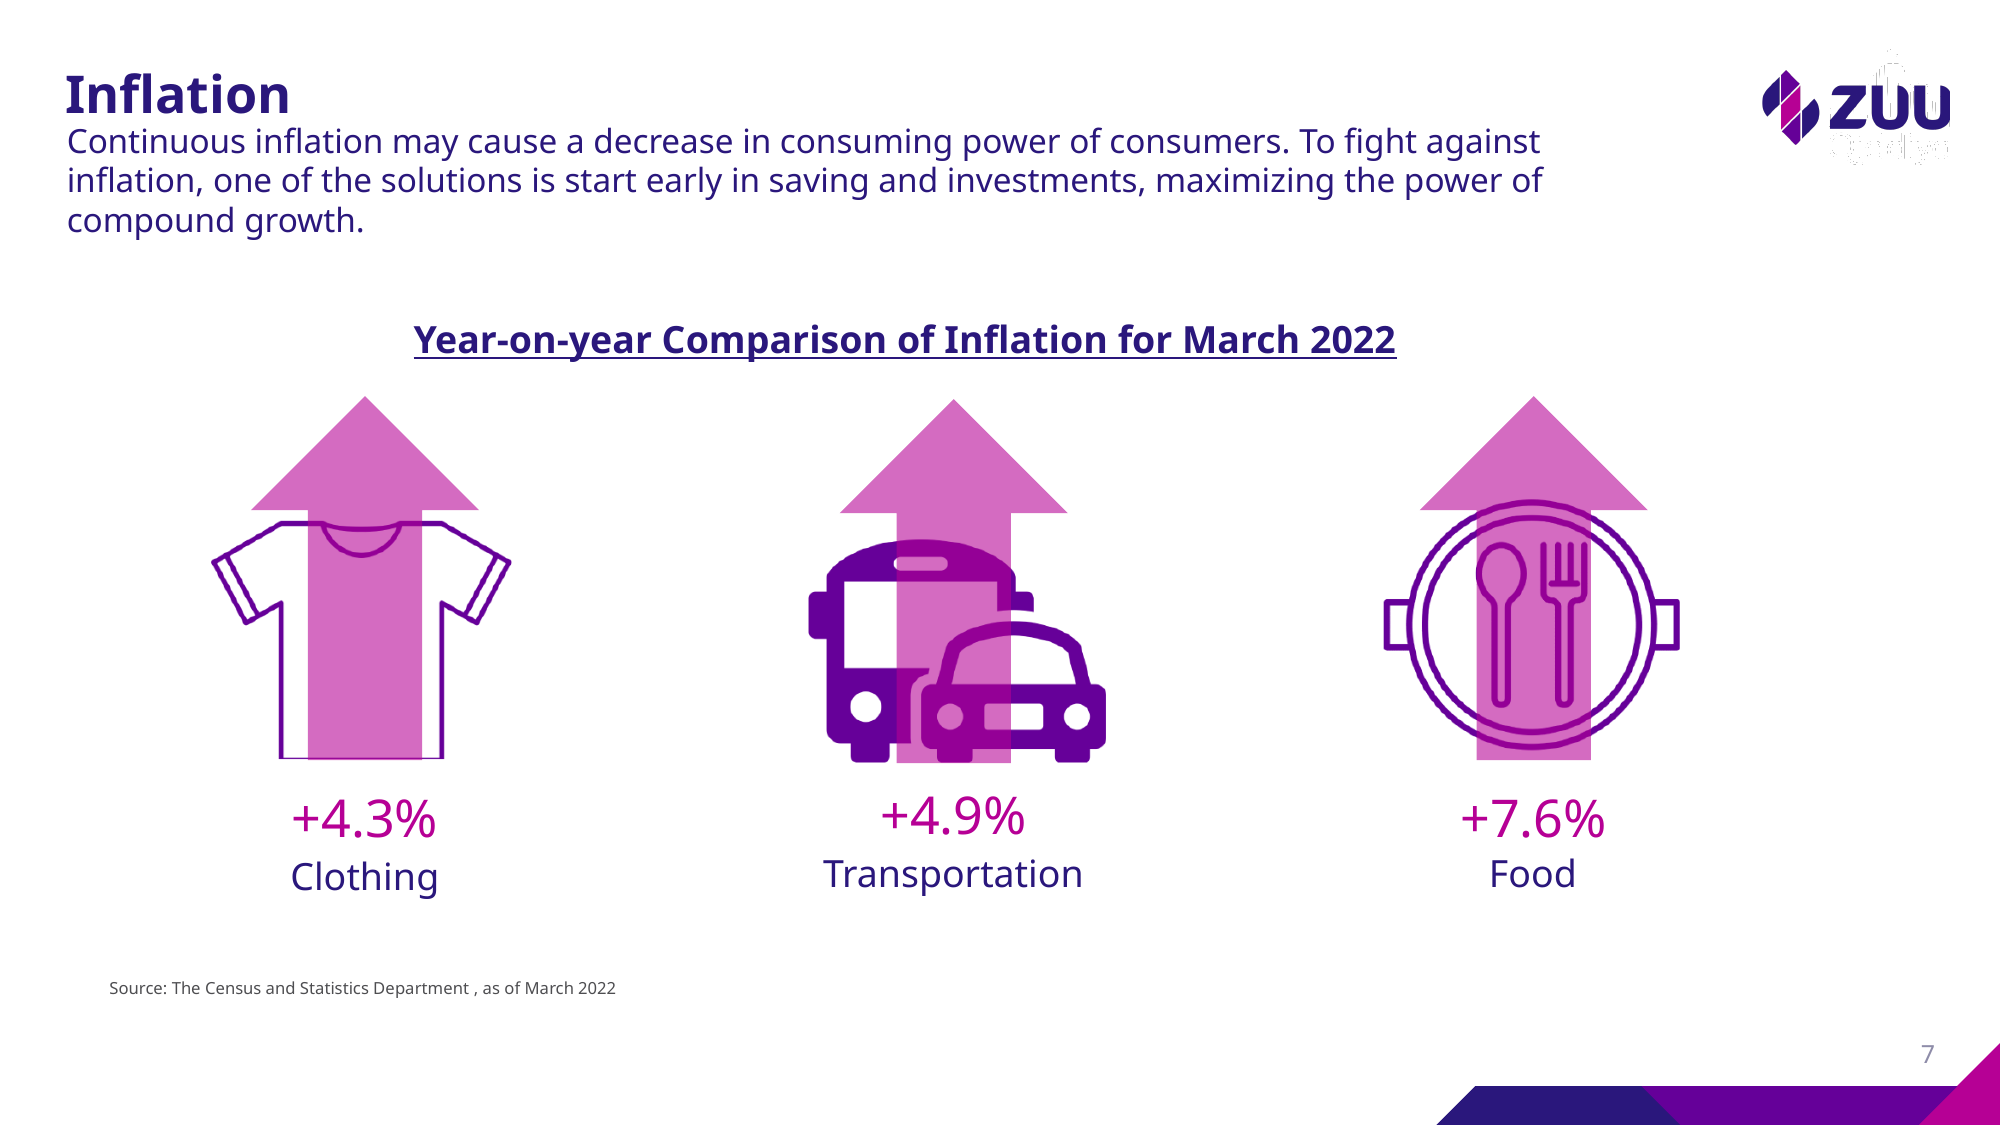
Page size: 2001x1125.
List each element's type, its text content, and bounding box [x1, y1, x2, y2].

text_box Source: The Census and Statistics Department , as of March 2022 [94, 970, 954, 1005]
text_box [1376, 396, 1692, 904]
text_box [198, 396, 531, 907]
text_box Year-on-year Comparison of Inflation for March 2022 [368, 294, 1443, 389]
slide_number 7 [1500, 1039, 1950, 1073]
subtitle Continuous inflation may cause a decrease in consuming power of consumers. To fight against inflation, one of the solutions is start early in saving and investments, maximizing the power of compound growth. [52, 145, 1648, 214]
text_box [778, 399, 1130, 904]
title Inflation [50, 50, 1950, 145]
